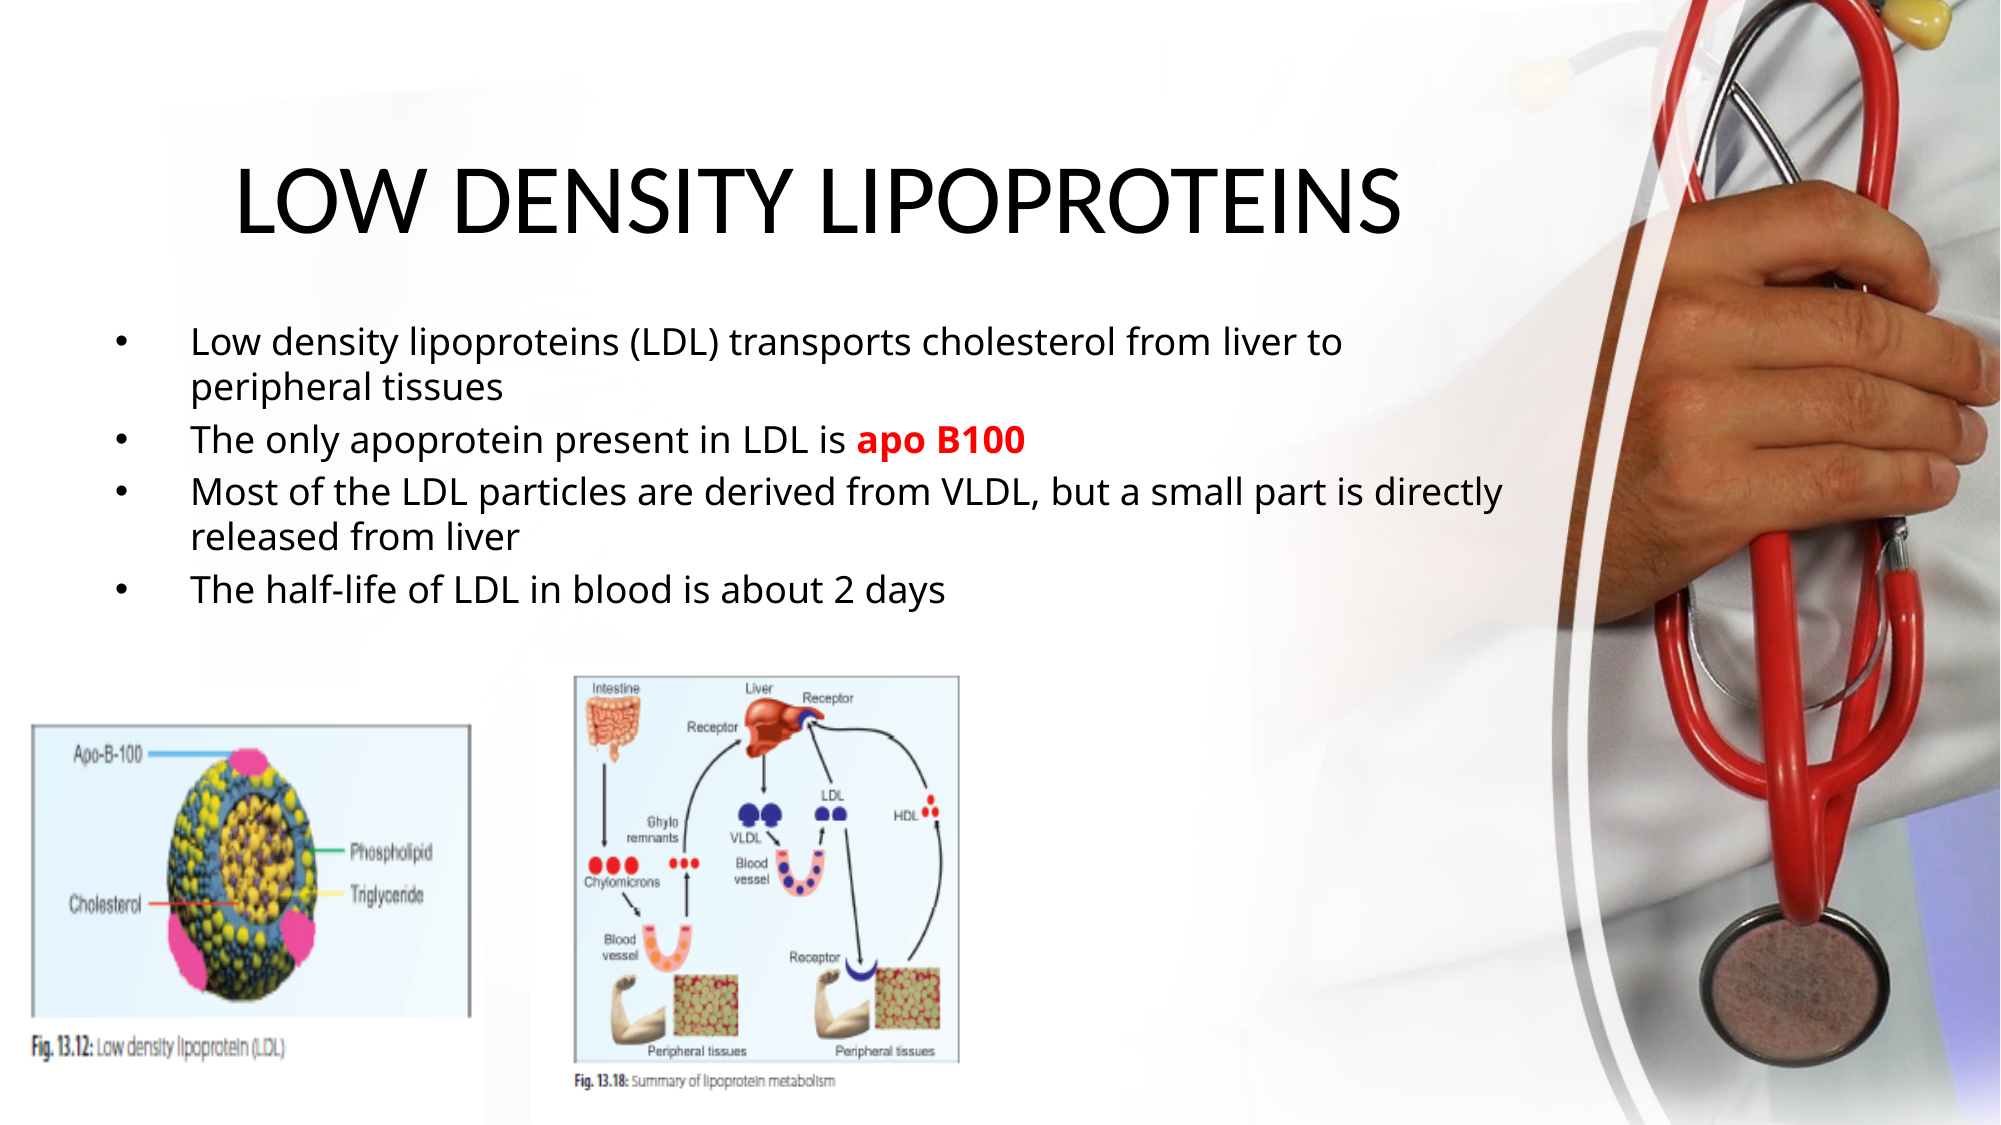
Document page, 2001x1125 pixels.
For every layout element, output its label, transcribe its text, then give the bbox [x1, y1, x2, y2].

title LOW DENSITY LIPOPROTEINS [99, 110, 1540, 278]
picture [0, 0, 2001, 1125]
list Low density lipoproteins (LDL) transports cholesterol from liver to peripheral tissues The only apoprotein present in LDL is apo B100 Most of the LDL particles are derived from VLDL, but a small part is directly released from liver The half-life of LDL in blood is about 2 days [100, 310, 1537, 1043]
